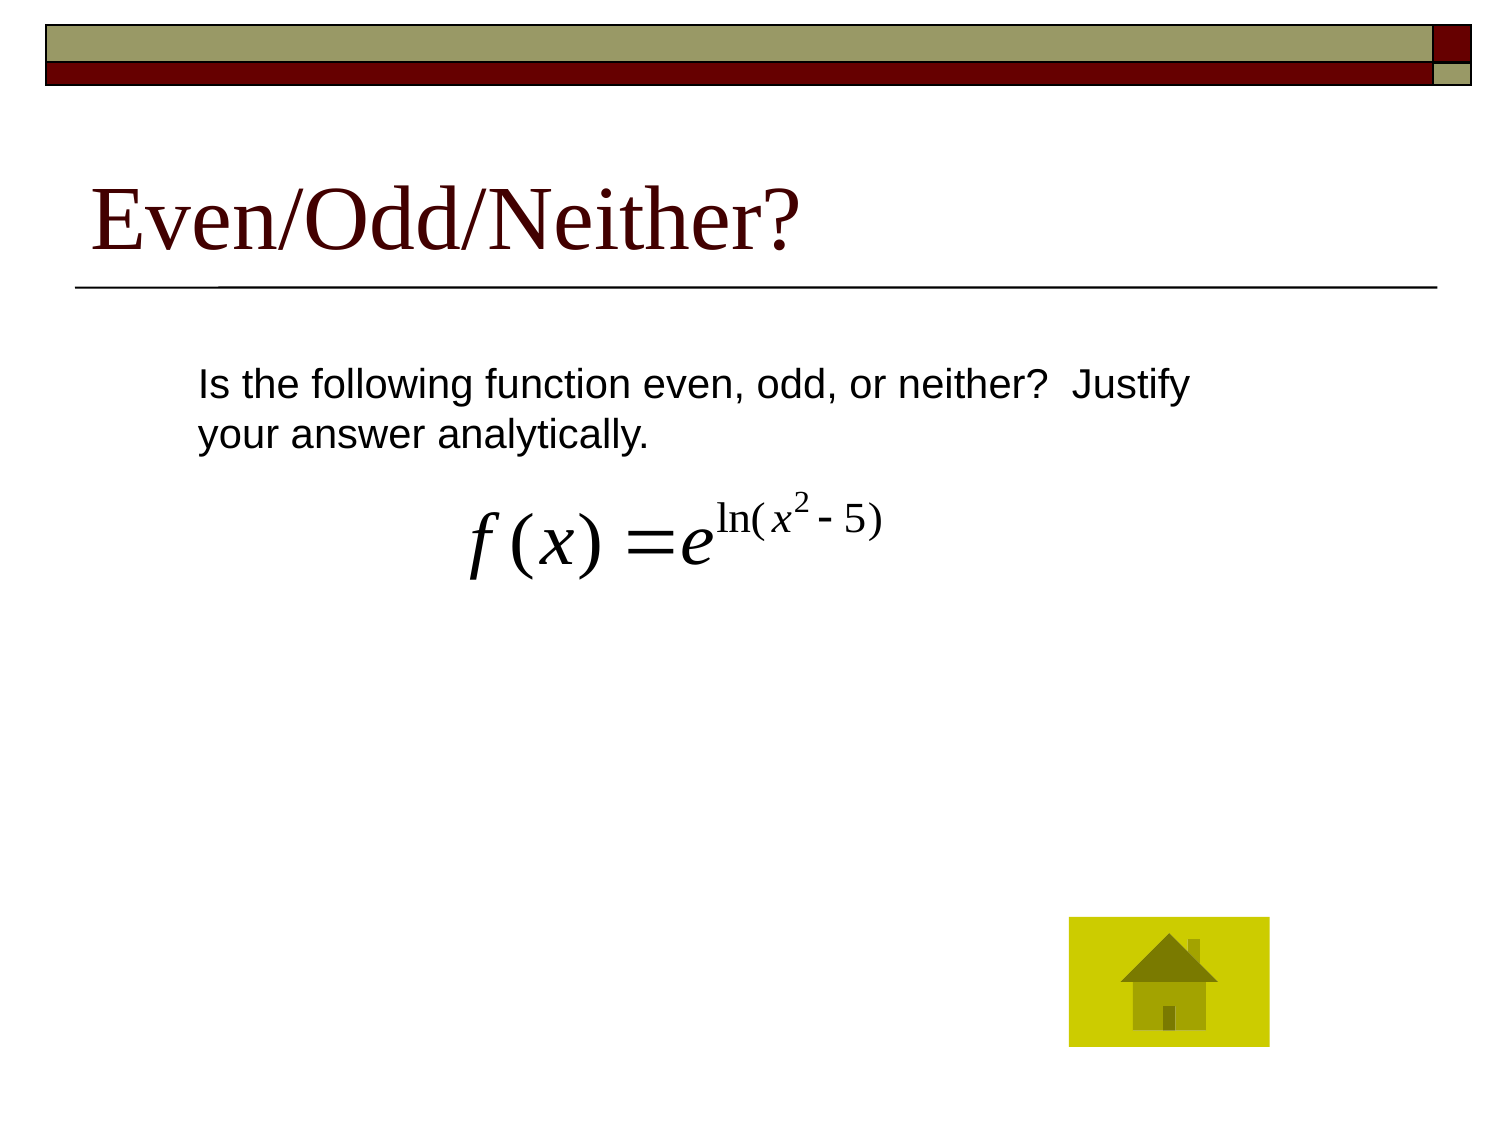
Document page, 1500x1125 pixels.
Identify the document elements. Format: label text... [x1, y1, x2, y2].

title Even/Odd/Neither? [74, 87, 1426, 276]
text_box Is the following function even, odd, or neither? Justify your answer analytically. [183, 349, 1282, 465]
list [442, 472, 897, 597]
text_box [1068, 916, 1270, 1047]
